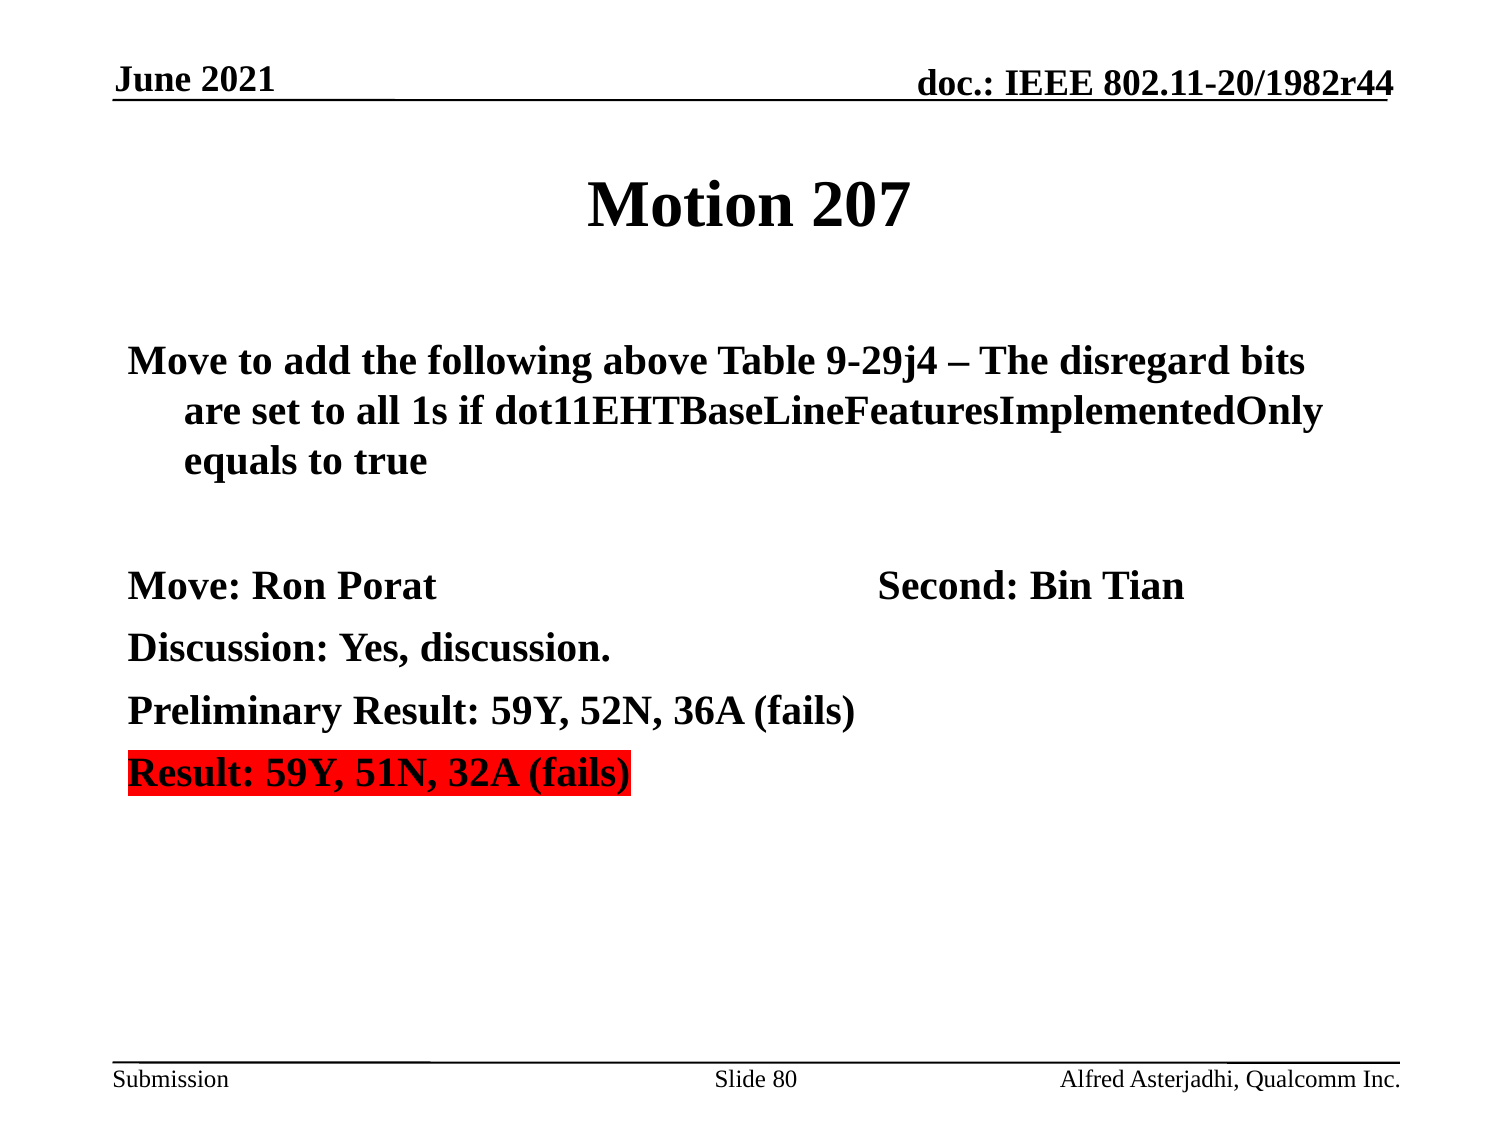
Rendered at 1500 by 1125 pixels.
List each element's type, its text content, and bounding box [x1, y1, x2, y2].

list Move to add the following above Table 9-29j4 – The disregard bits are set to all 1s if dot11EHTBaseLineFeaturesImplementedOnly equals to true Move: Ron Porat Second: Bin Tian Discussion: Yes, discussion. Preliminary Result: 59Y, 52N, 36A (fails) Result: 59Y, 51N, 32A (fails) [112, 324, 1388, 1000]
footer Alfred Asterjadhi, Qualcomm Inc. [878, 1061, 1402, 1093]
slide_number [114, 54, 423, 100]
slide_number Slide 80 [712, 1061, 800, 1123]
title Motion 207 [112, 112, 1388, 288]
